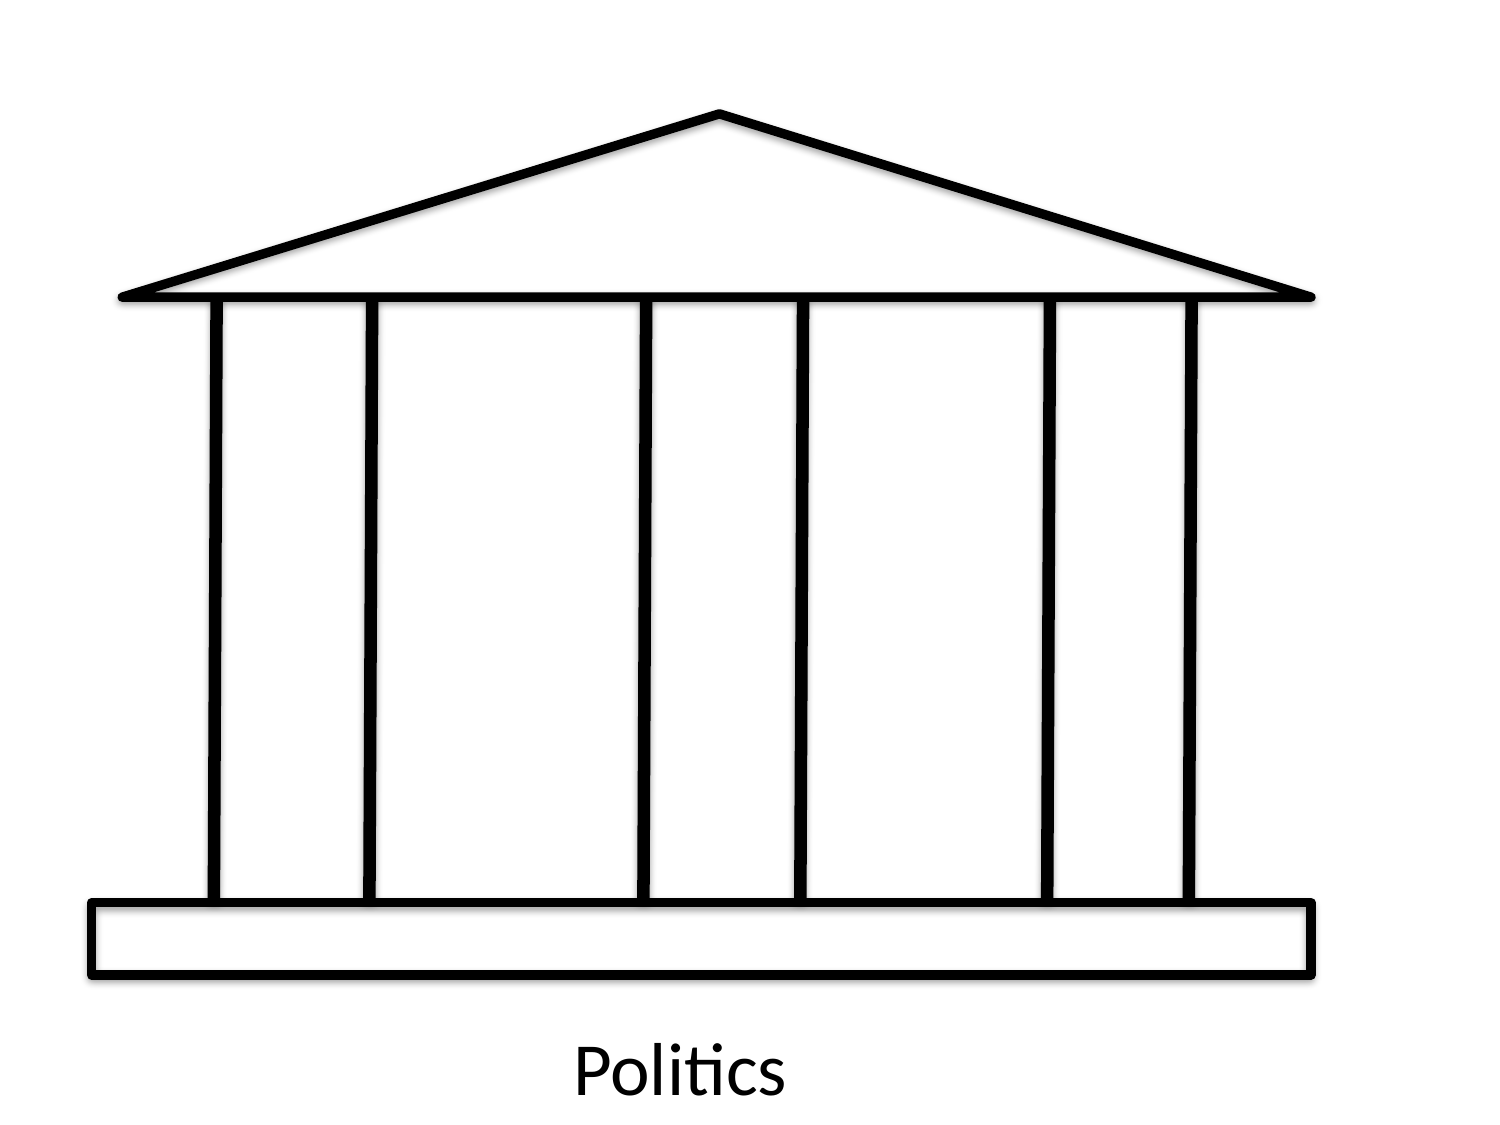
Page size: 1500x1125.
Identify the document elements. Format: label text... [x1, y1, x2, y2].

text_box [1188, 296, 1192, 903]
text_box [1046, 296, 1051, 903]
text_box [91, 902, 1312, 976]
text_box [800, 296, 804, 903]
text_box Politics [558, 1013, 803, 1119]
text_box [369, 296, 373, 903]
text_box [643, 296, 647, 903]
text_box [213, 296, 217, 903]
text_box [121, 113, 1312, 298]
